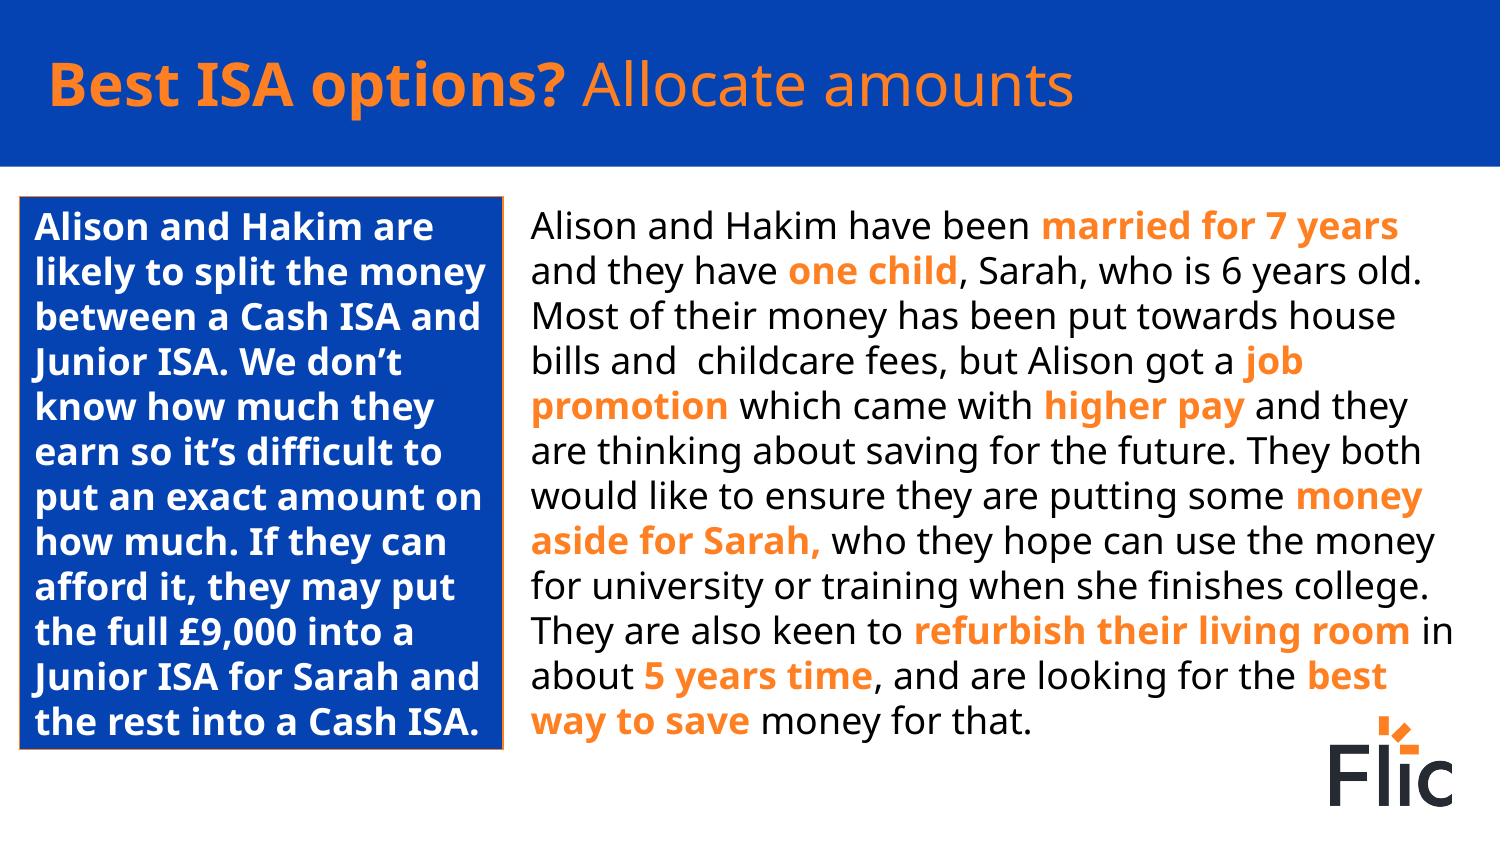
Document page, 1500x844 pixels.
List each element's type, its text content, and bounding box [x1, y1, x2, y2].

picture [33, 317, 479, 573]
text_box Lunch out [995, 605, 1180, 670]
text_box Lunch out [1233, 683, 1418, 749]
title Best ISA options? Allocate amounts [32, 39, 1304, 125]
text_box Alison and Hakim are likely to split the money between a Cash ISA and Junior ISA. We don’t know how much they earn so it’s difficult to put an exact amount on how much. If they can afford it, they may put the full £9,000 into a Junior ISA for Sarah and the rest into a Cash ISA. [19, 196, 504, 750]
text_box [1032, 528, 1285, 595]
text_box Weekly food shop [1189, 536, 1374, 637]
picture [1330, 716, 1452, 807]
text_box Alison and Hakim have been married for 7 years and they have one child, Sarah, who is 6 years old. Most of their money has been put towards house bills and childcare fees, but Alison got a job promotion which came with higher pay and they are thinking about saving for the future. They both would like to ensure they are putting some money aside for Sarah, who they hope can use the money for university or training when she finishes college. They are also keen to refurbish their living room in about 5 years time, and are looking for the best way to save money for that. [515, 187, 1486, 493]
